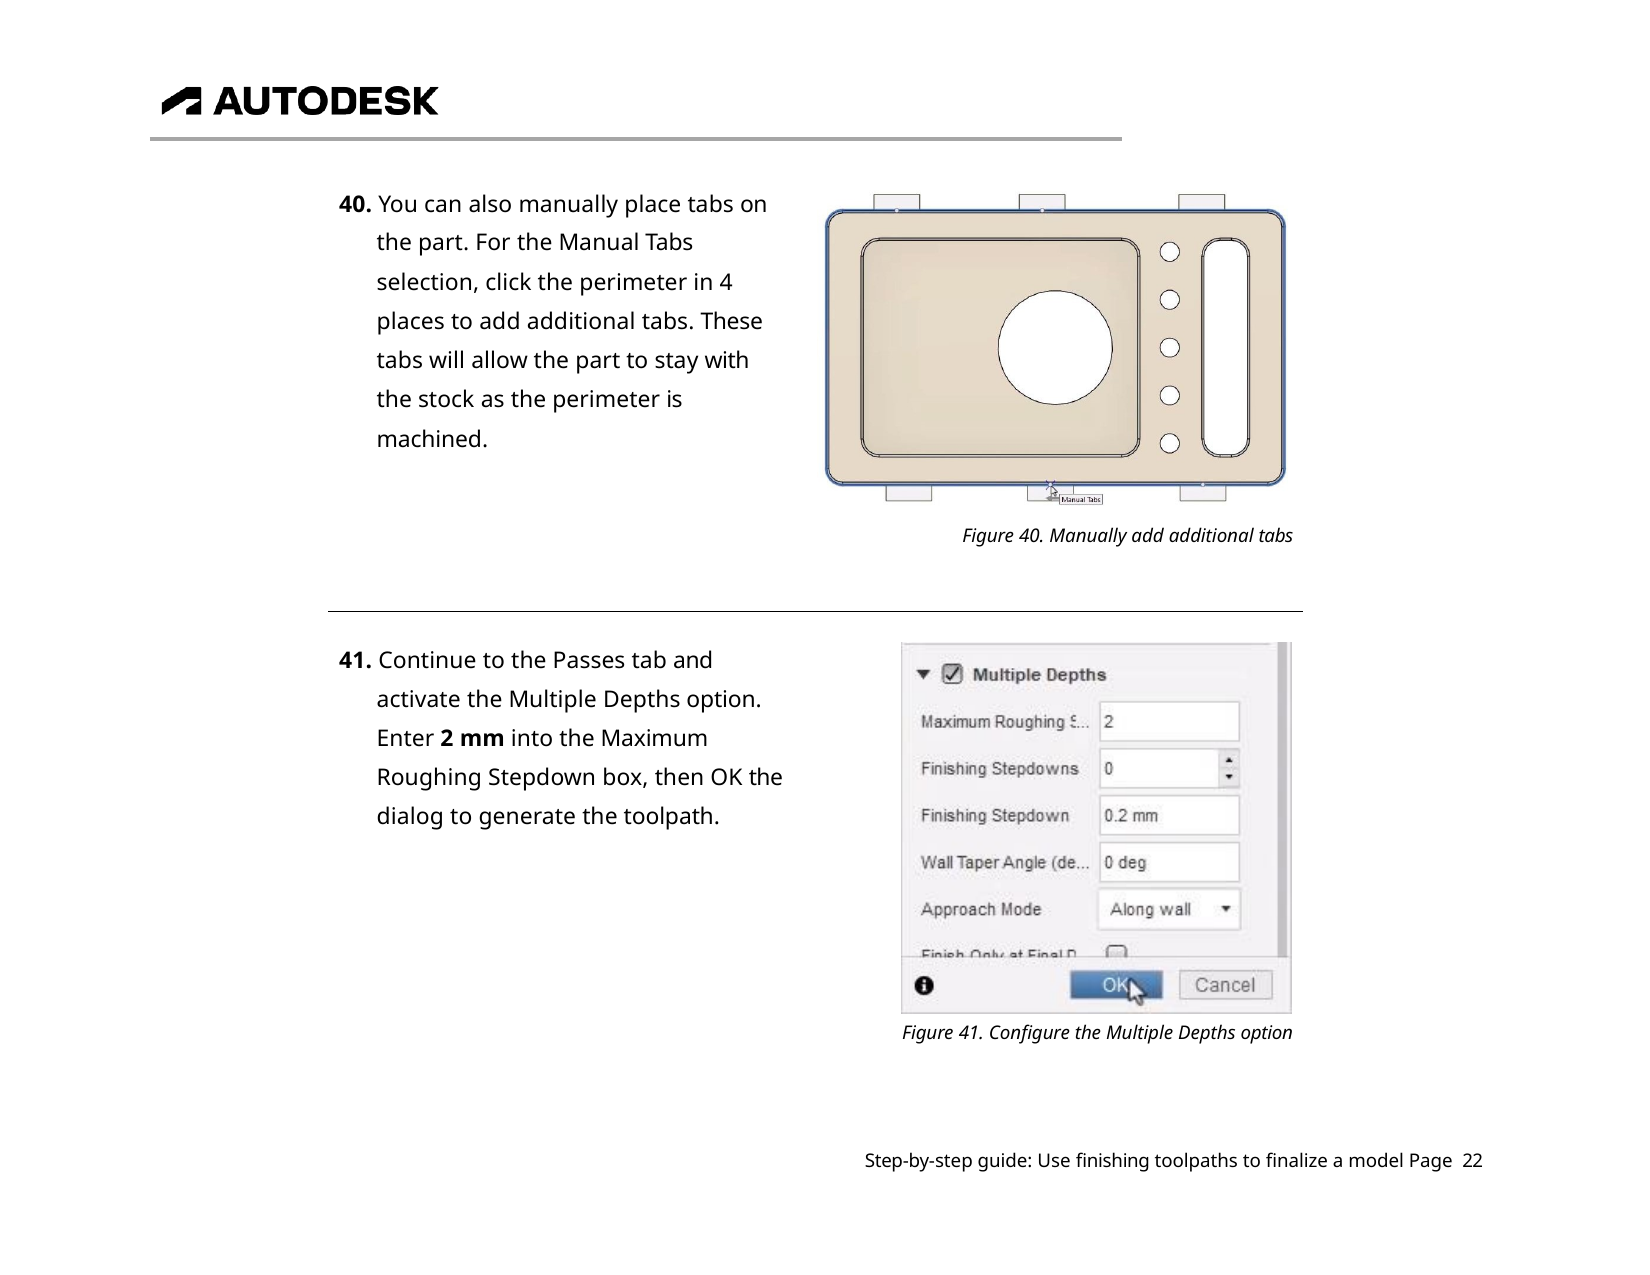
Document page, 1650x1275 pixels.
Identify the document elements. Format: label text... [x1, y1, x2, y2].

slide_number Step-by-step guide: Use finishing toolpaths to finalize a model Page 20 [862, 1145, 1509, 1275]
picture [161, 86, 439, 115]
table_cell 41. Continue to the Passes tab and activate the Multiple Depths option. Enter 2 mm into the Maximum Roughing Stepdown box, then OK the dialog to generate the toolpath. [328, 612, 799, 1060]
table_cell Figure 41. Configure the Multiple Depths option [799, 612, 1303, 1060]
table_header 40. You can also manually place tabs on the part. For the Manual Tabs selection, click the perimeter in 4 places to add additional tabs. These tabs will allow the part to stay with the stock as the perimeter is machined. [328, 187, 799, 611]
picture [900, 641, 1292, 1015]
table_header Figure 40. Manually add additional tabs [799, 187, 1303, 611]
picture [817, 190, 1288, 507]
